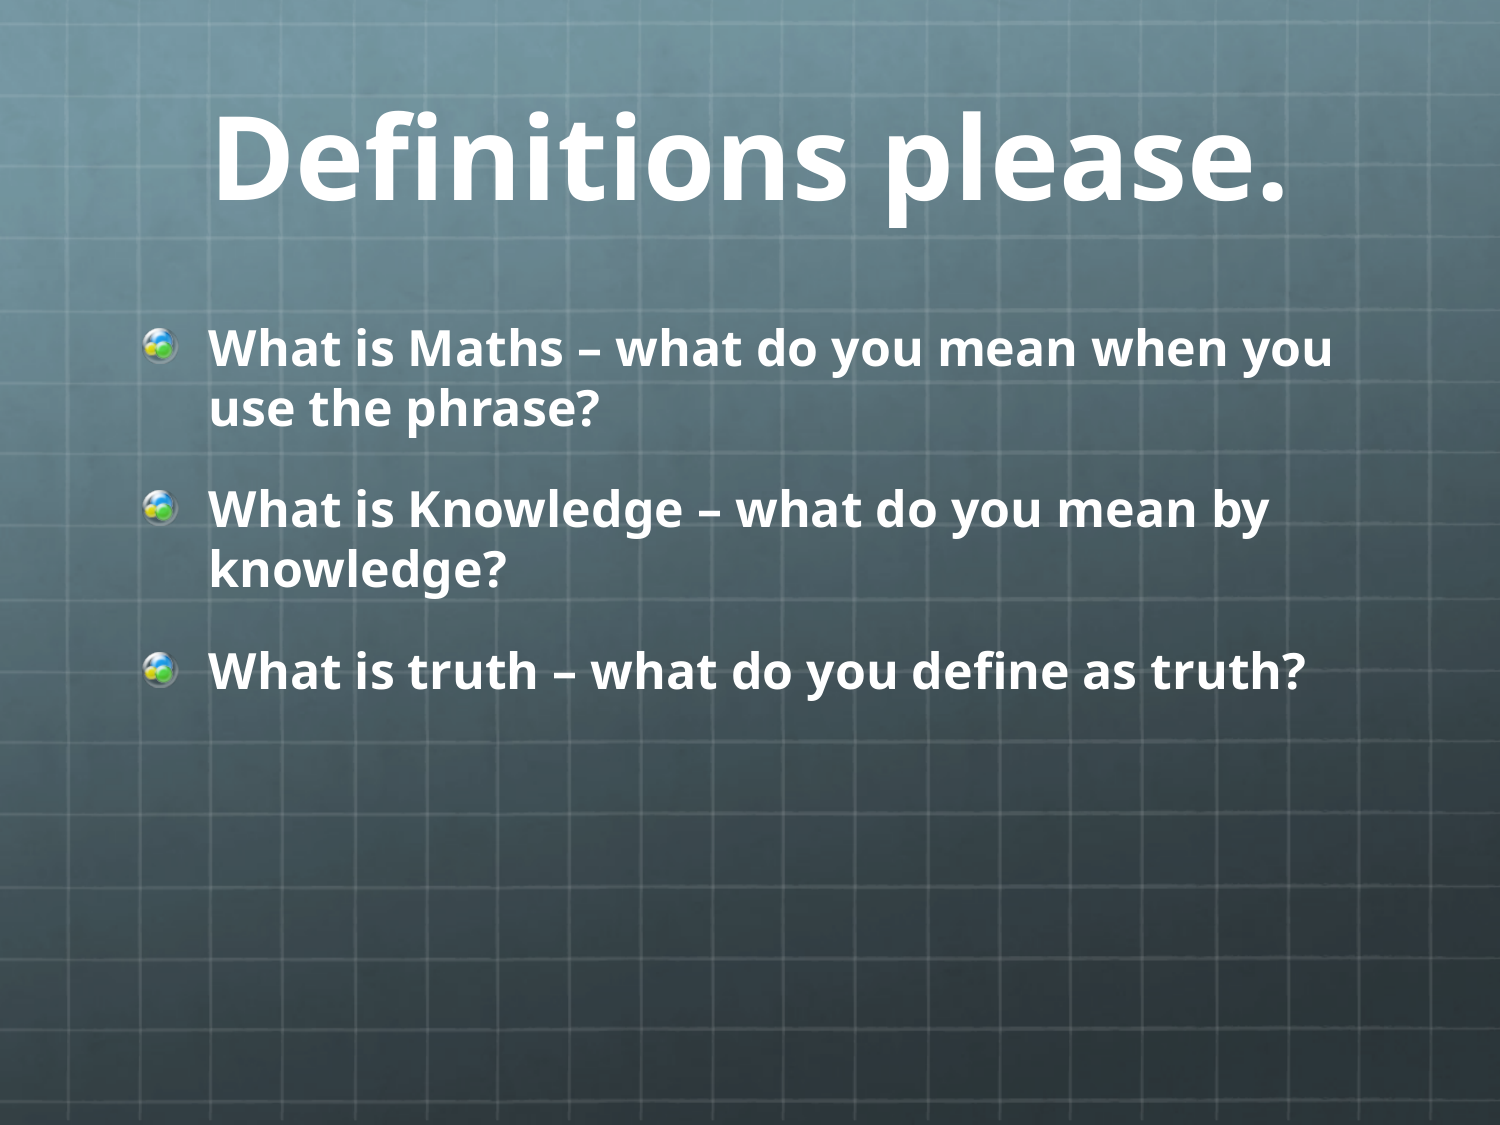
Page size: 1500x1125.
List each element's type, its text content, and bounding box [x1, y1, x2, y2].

picture [0, 0, 1500, 1125]
title Definitions please. [127, 17, 1372, 289]
list What is Maths – what do you mean when you use the phrase? What is Knowledge – what do you mean by knowledge? What is truth – what do you define as truth? [127, 308, 1372, 958]
